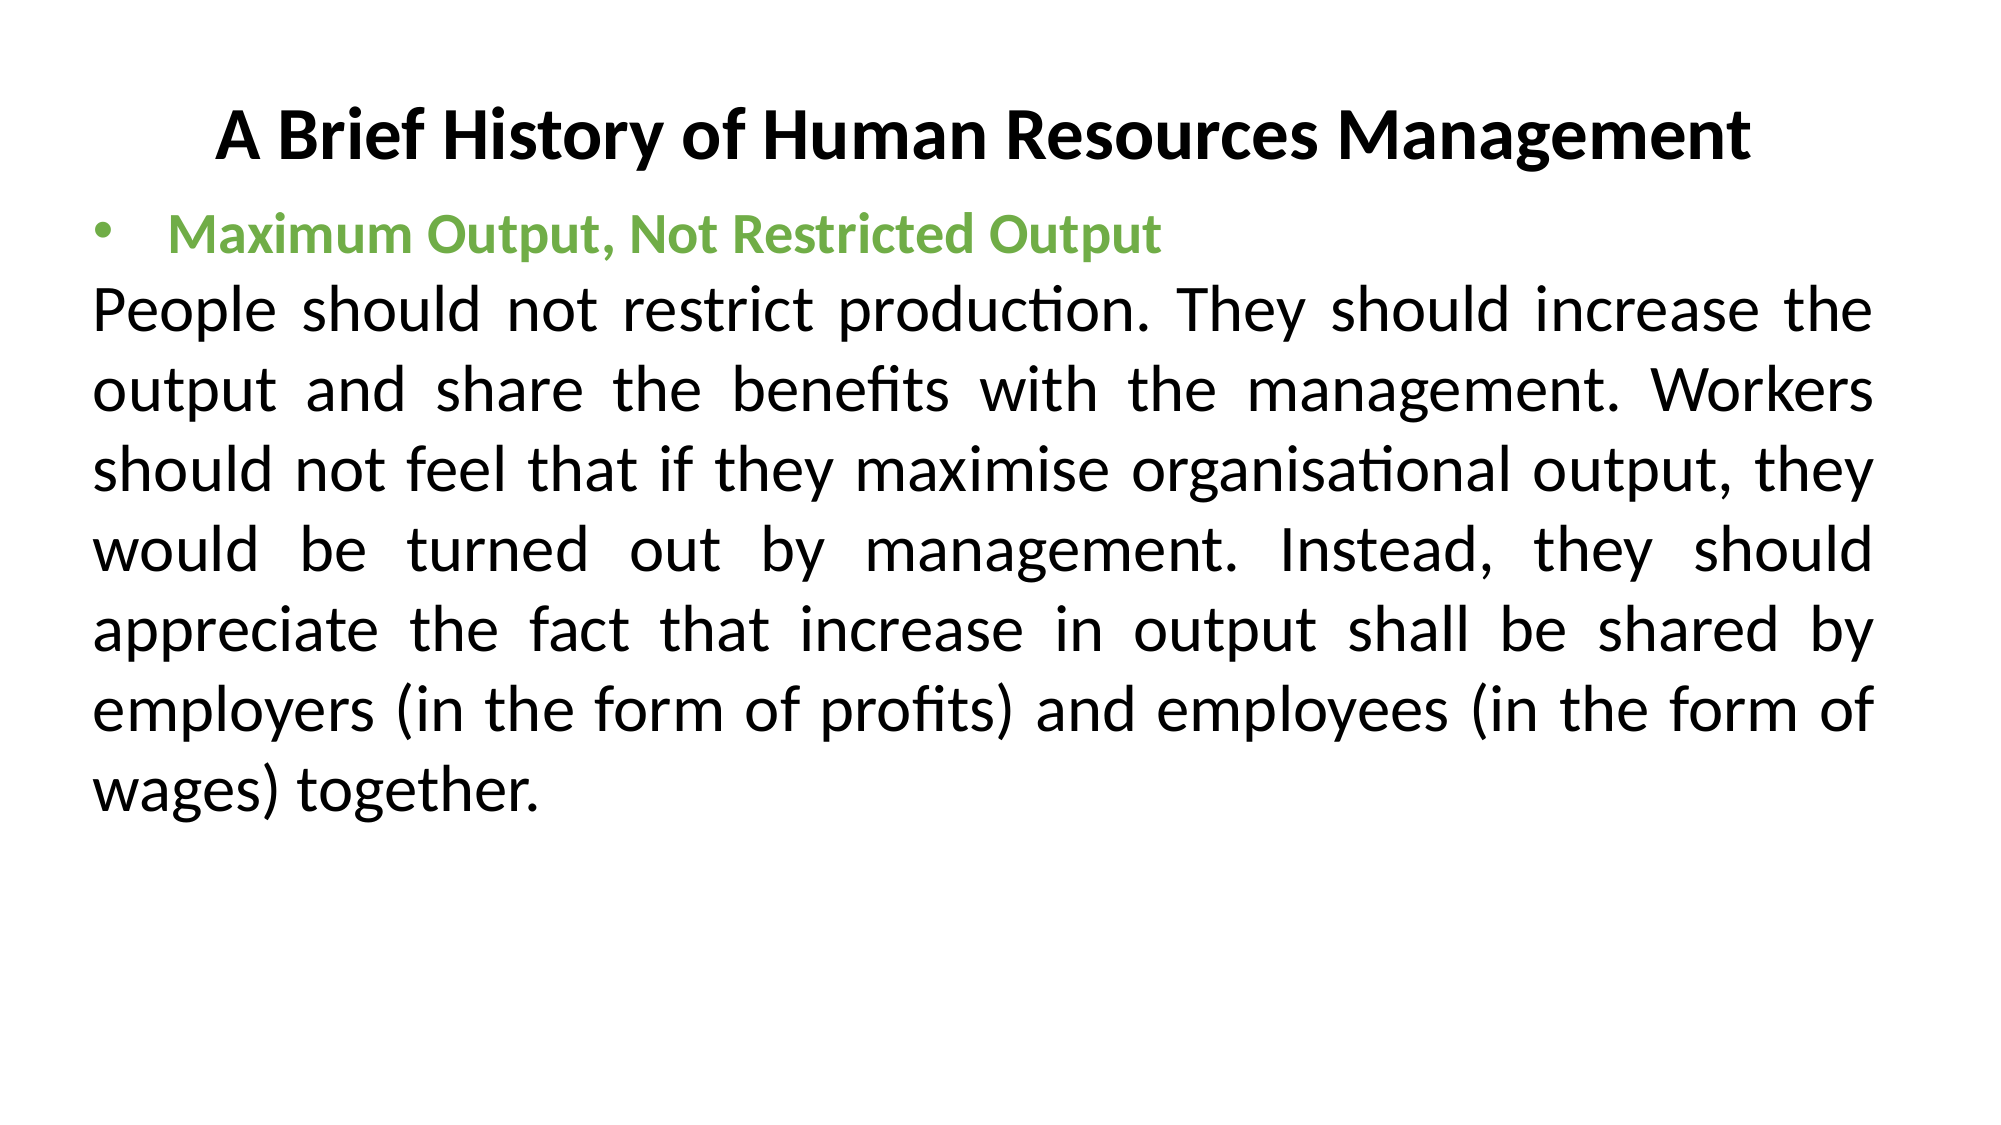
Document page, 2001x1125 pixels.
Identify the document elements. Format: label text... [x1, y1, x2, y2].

text_box A Brief History of Human Resources Management [120, 77, 1850, 182]
text_box Maximum Output, Not Restricted Output People should not restrict production. They should increase the output and share the benefits with the management. Workers should not feel that if they maximise organisational output, they would be turned out by management. Instead, they should appreciate the fact that increase in output shall be shared by employers (in the form of profits) and employees (in the form of wages) together. [78, 187, 1891, 992]
